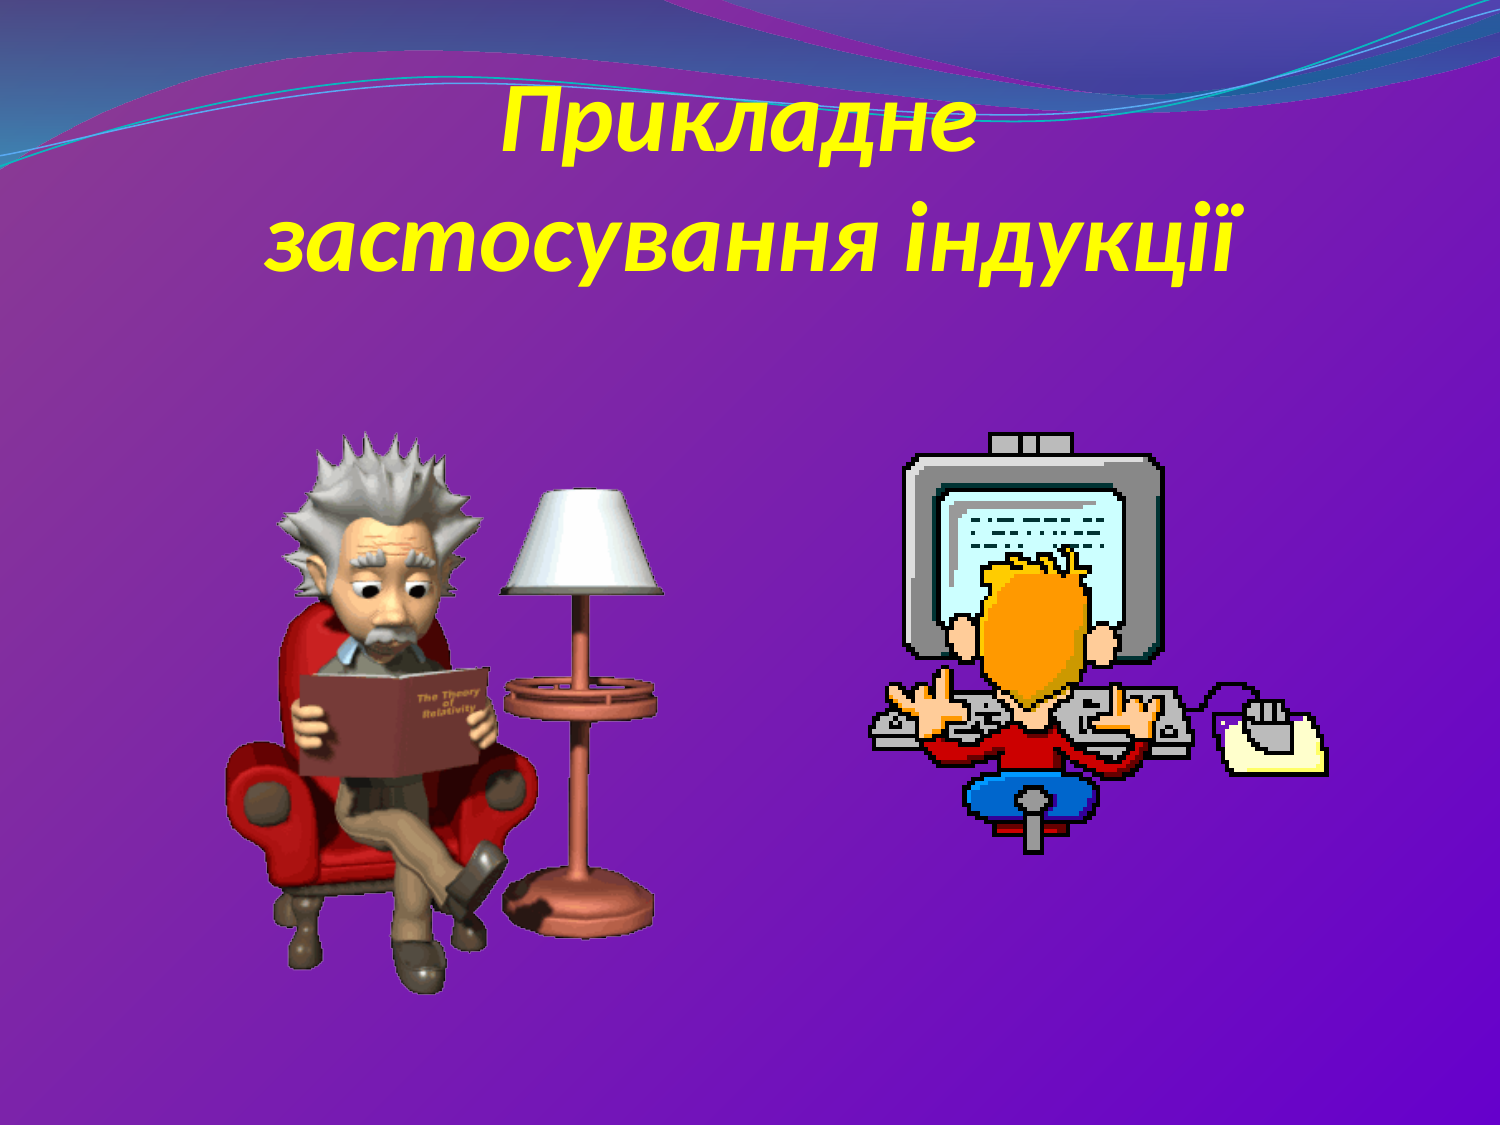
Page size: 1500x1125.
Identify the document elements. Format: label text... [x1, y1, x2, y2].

text_box Прикладне застосування індукції [248, 44, 1252, 299]
picture [194, 420, 774, 1000]
picture [867, 432, 1330, 855]
